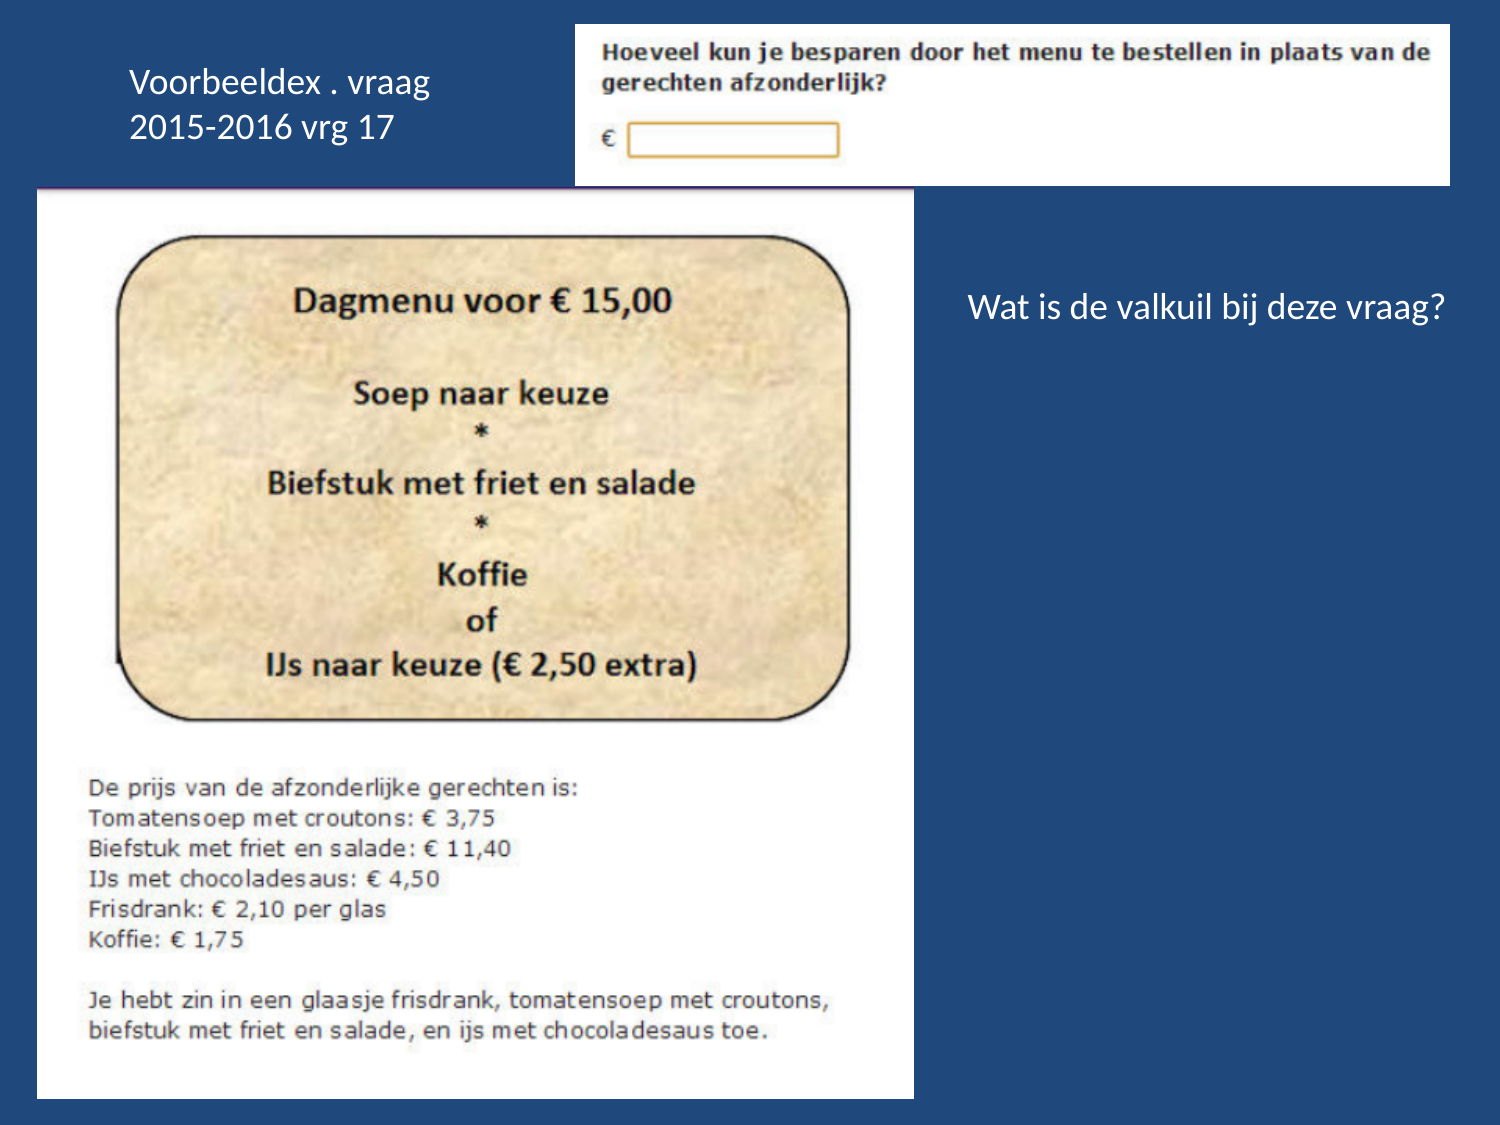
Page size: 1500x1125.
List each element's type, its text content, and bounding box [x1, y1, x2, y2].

text_box Wat is de valkuil bij deze vraag? [952, 274, 1463, 335]
text_box Voorbeeldex . vraag 2015-2016 vrg 17 [114, 49, 455, 155]
picture [37, 24, 1451, 1099]
